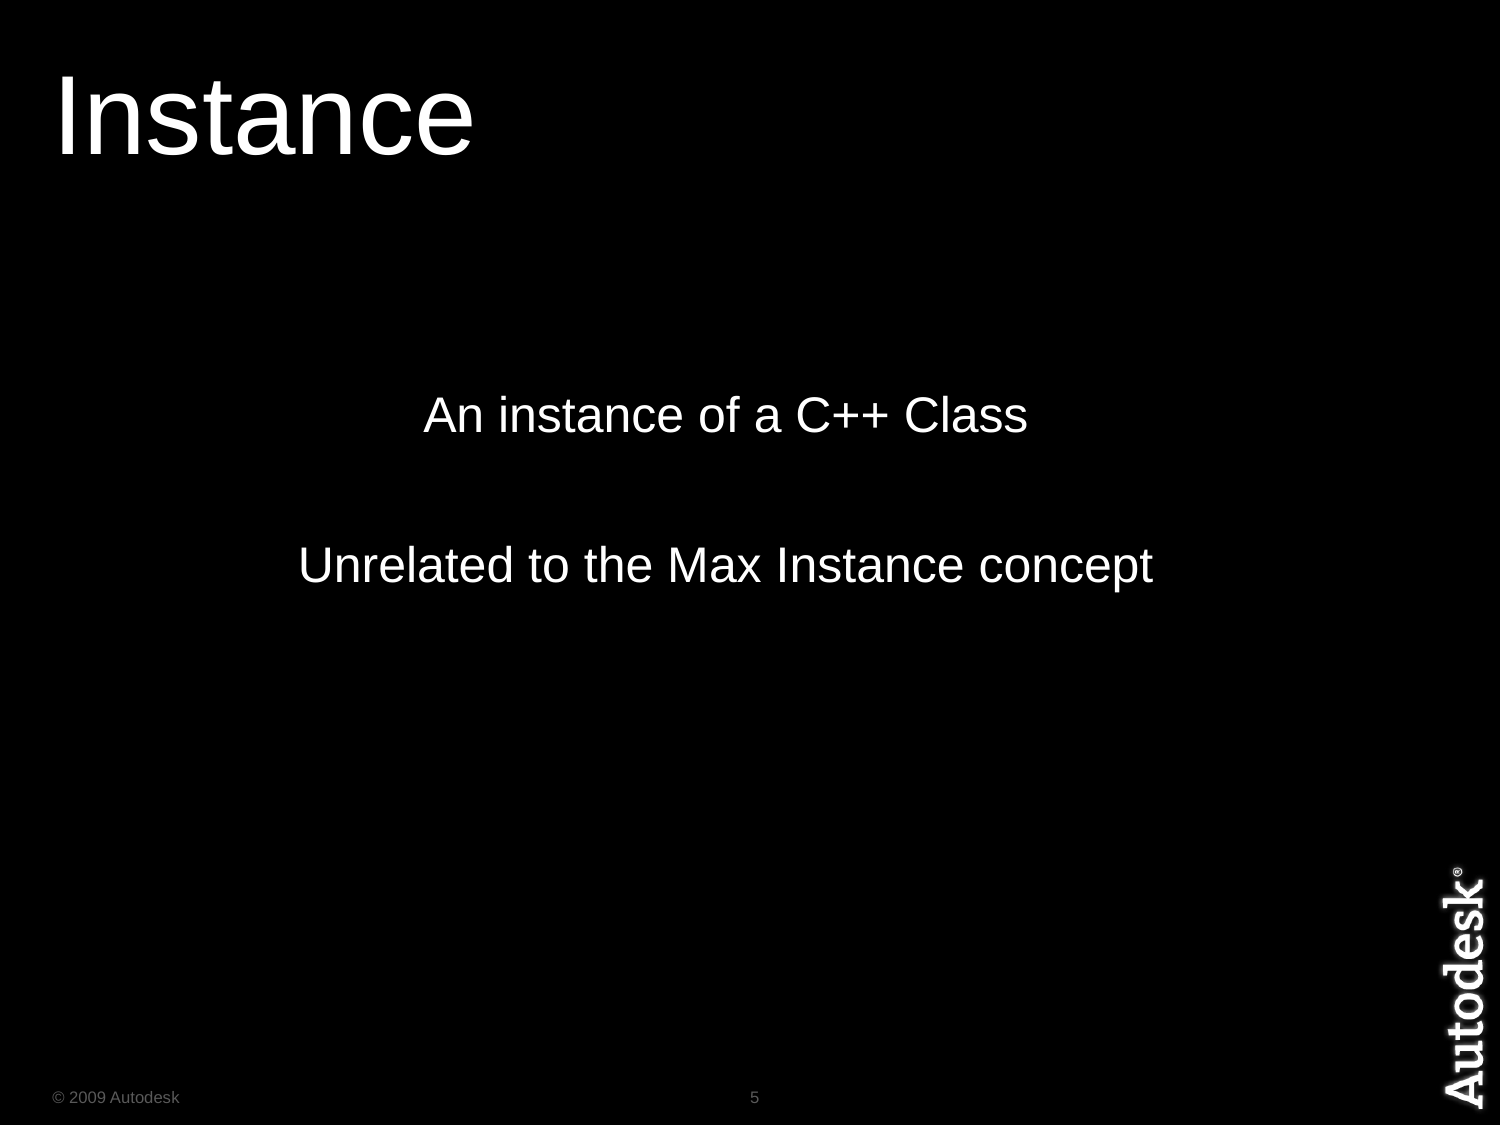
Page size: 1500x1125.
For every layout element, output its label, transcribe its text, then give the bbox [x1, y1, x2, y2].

title Instance [52, 22, 1401, 211]
list An instance of a C++ Class Unrelated to the Max Instance concept [52, 231, 1401, 1073]
picture [1402, 0, 1500, 1125]
